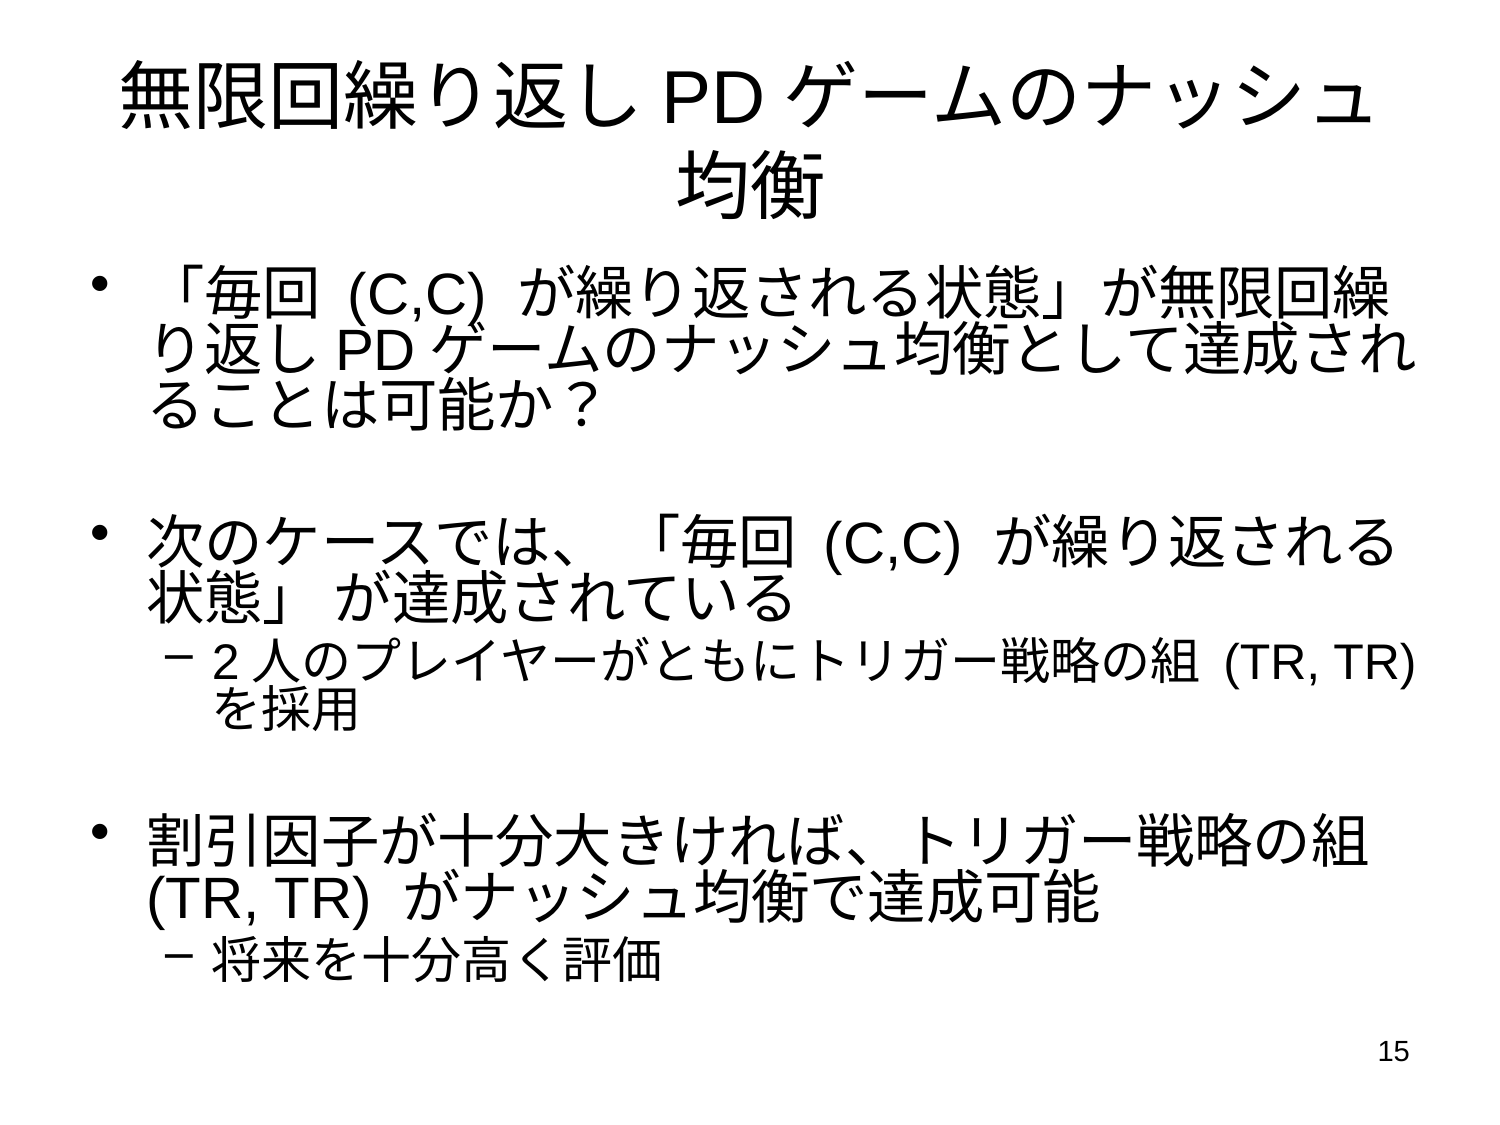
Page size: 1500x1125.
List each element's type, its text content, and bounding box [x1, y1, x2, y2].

list 「毎回 (C,C) が繰り返される状態」が無限回繰り返しPDゲームのナッシュ均衡として達成されることは可能か？ 次のケースでは、 「毎回 (C,C) が繰り返される状態」 が達成されている 2人のプレイヤーがともにトリガー戦略の組 (TR, TR) を採用 割引因子が十分大きければ、トリガー戦略の組 (TR, TR) がナッシュ均衡で達成可能 将来を十分高く評価 [75, 262, 1447, 1005]
title 無限回繰り返しPDゲームのナッシュ均衡 [75, 45, 1425, 233]
slide_number 15 [1074, 1024, 1426, 1103]
